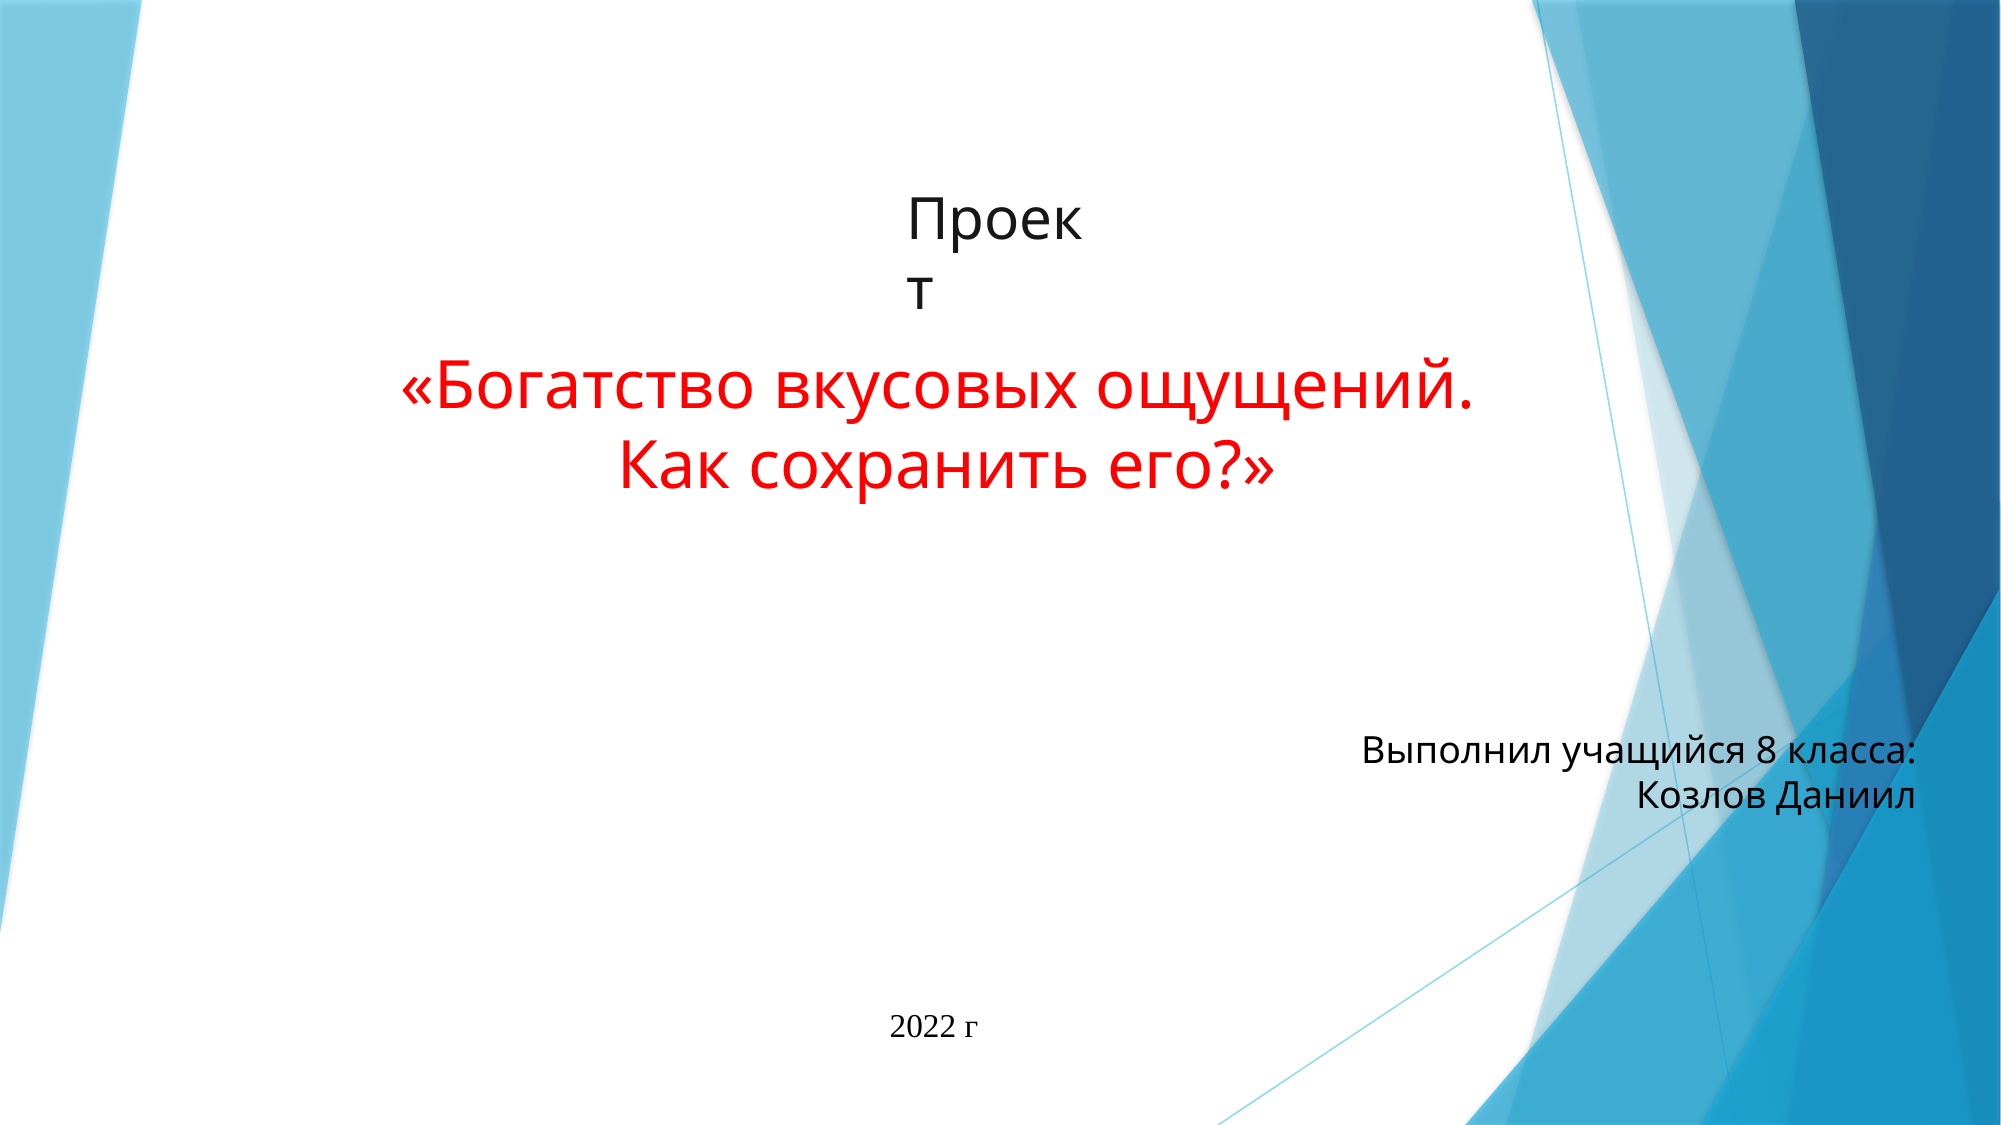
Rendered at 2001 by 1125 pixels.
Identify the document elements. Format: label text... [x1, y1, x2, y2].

text_box «Богатство вкусовых ощущений. Как сохранить его?» [321, 334, 1556, 509]
text_box Выполнил учащийся 8 класса: Козлов Даниил [1346, 718, 1932, 869]
text_box Проект [891, 174, 1113, 329]
text_box 2022 г [856, 996, 1012, 1052]
